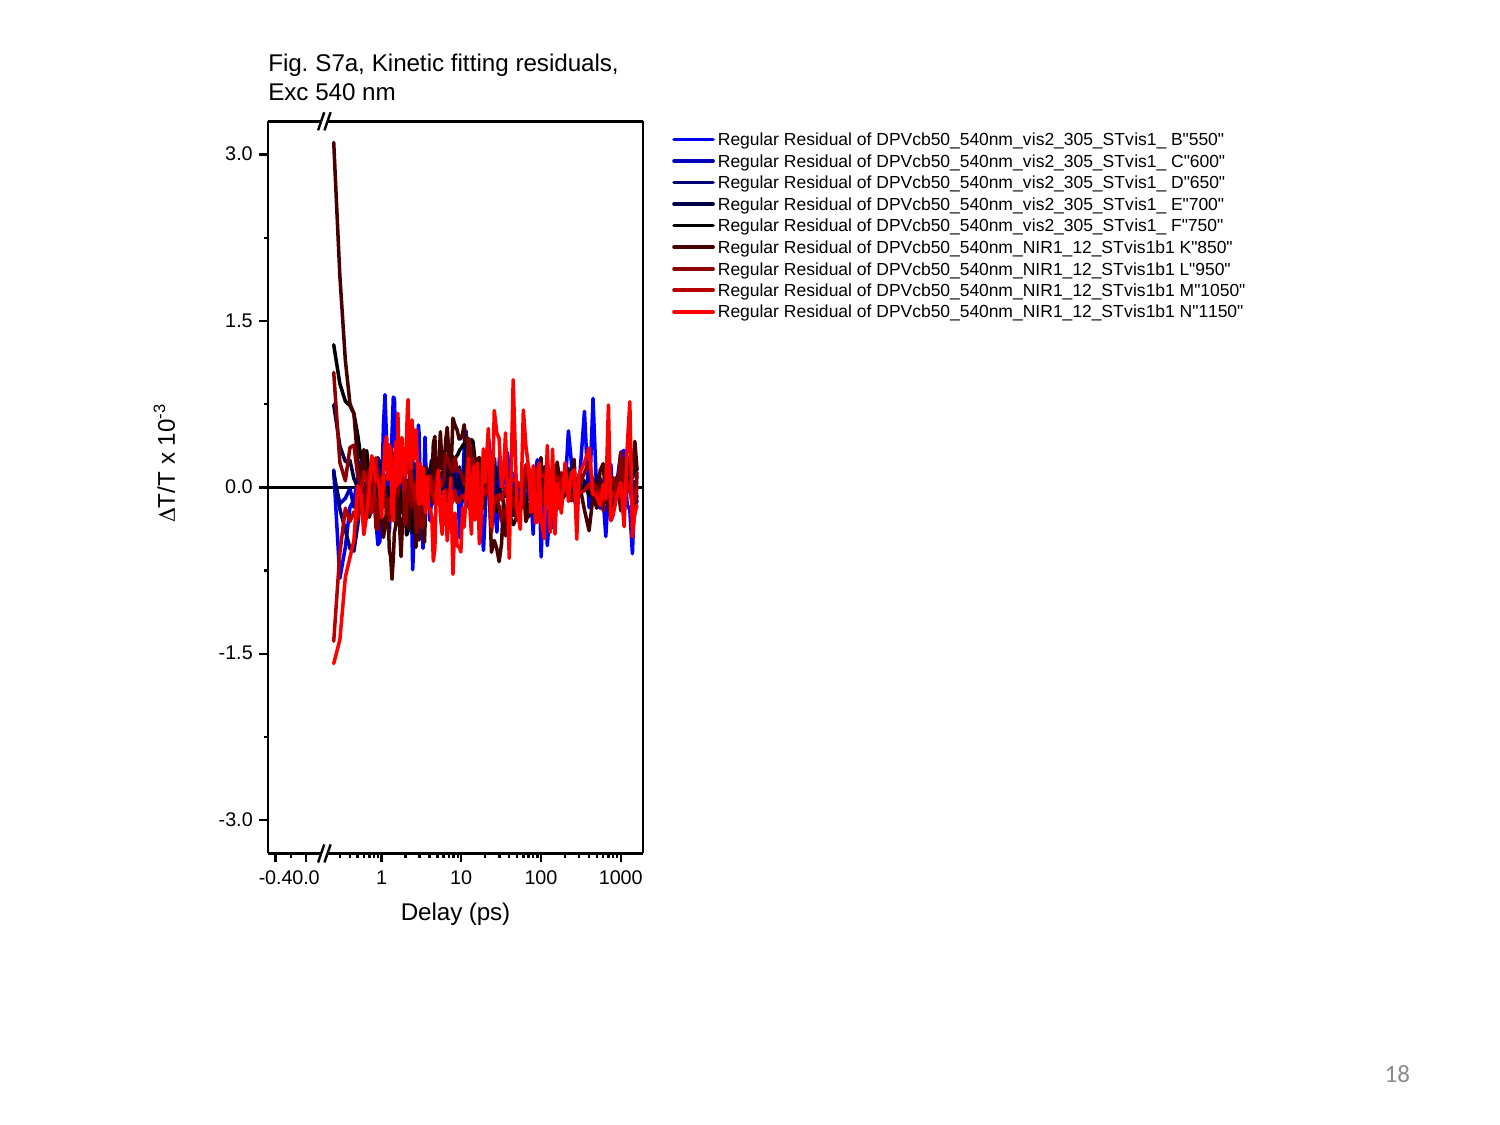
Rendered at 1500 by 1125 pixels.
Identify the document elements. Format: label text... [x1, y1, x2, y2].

slide_number 18 [1074, 1057, 1425, 1103]
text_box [0, 0, 1500, 1049]
